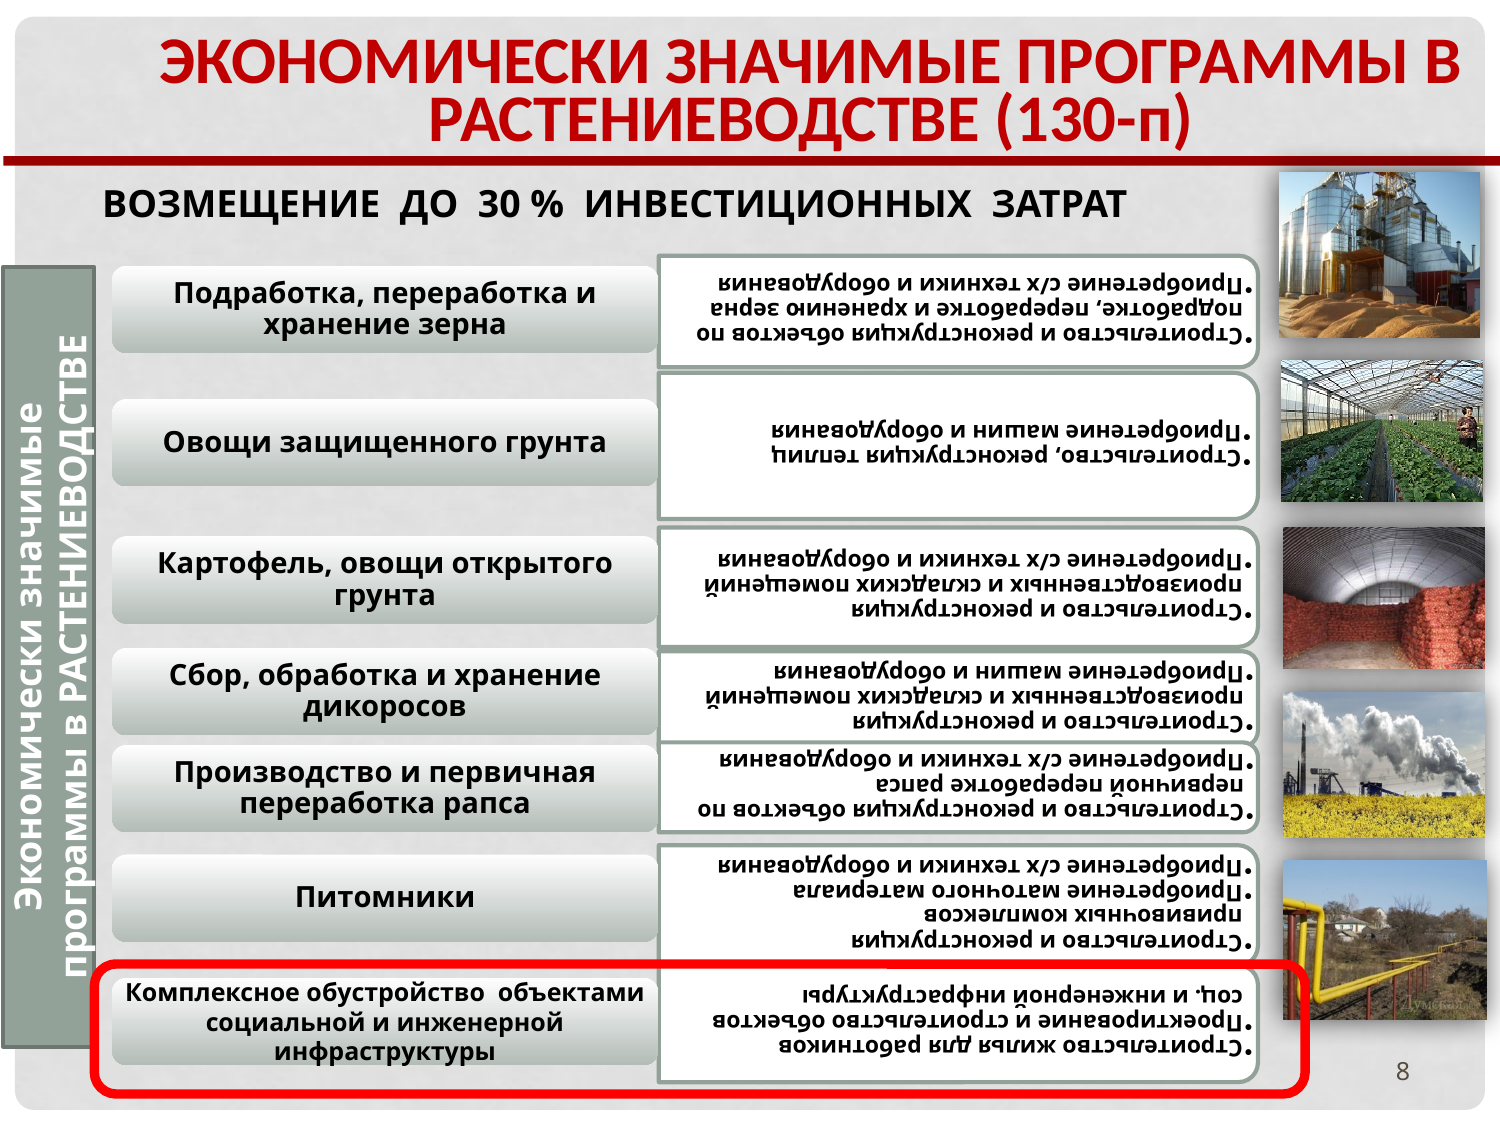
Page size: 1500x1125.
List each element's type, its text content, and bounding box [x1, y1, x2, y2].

text_box Экономически значимые программы в РАСТЕНИЕВОДСТВЕ [1, 265, 96, 1049]
text_box ВОЗМЕЩЕНИЕ ДО 30 % ИНВЕСТИЦИОННЫХ ЗАТРАТ [51, 147, 1189, 257]
slide_number 8 [1074, 1042, 1425, 1103]
picture [1283, 860, 1488, 1021]
text_box ЭКОНОМИЧЕСКИ ЗНАЧИМЫЕ ПРОГРАММЫ В РАСТЕНИЕВОДСТВЕ (130-п) [135, 30, 1487, 163]
picture [1283, 526, 1485, 669]
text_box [111, 255, 1259, 1083]
picture [1281, 359, 1483, 503]
text_box [92, 961, 1308, 1097]
picture [1278, 172, 1481, 339]
picture [1283, 692, 1485, 839]
